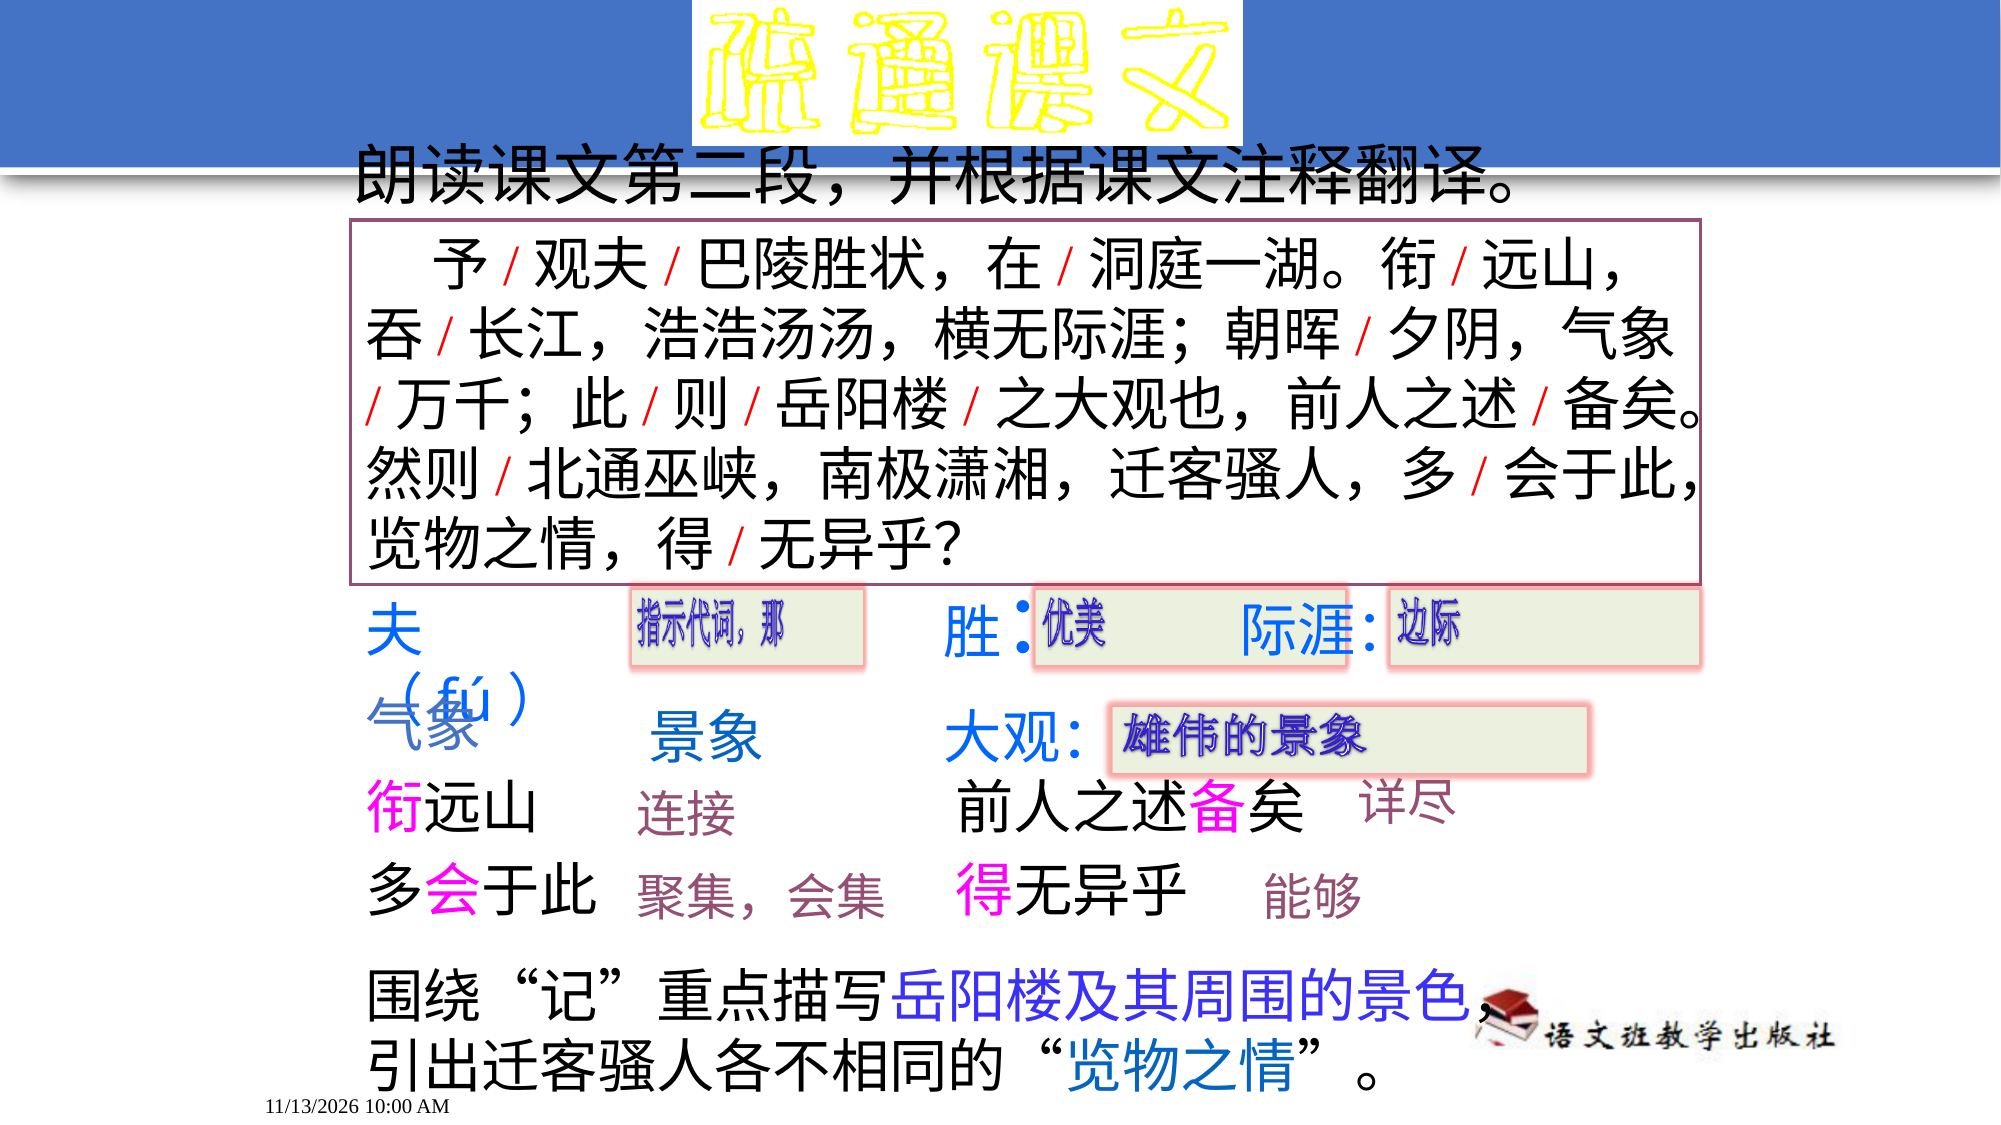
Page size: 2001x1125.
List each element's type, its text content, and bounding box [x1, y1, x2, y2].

text_box 能够 [1248, 857, 1611, 933]
text_box 予/观夫/巴陵胜状，在/洞庭一湖。衔/远山，吞/长江，浩浩汤汤，横无际涯；朝晖/夕阴，气象/万千；此/则/岳阳楼/之大观也，前人之述/备矣。然则/北通巫峡，南极潇湘，迁客骚人，多/会于此，览物之情，得/无异乎？ [350, 220, 1701, 585]
text_box 得无异乎 [941, 846, 1467, 931]
text_box 胜： [929, 562, 1059, 678]
text_box [249, 1084, 663, 1125]
text_box 大观： [929, 692, 1094, 778]
text_box 际涯： [1355, 586, 1378, 671]
text_box 详尽 [1342, 787, 1544, 838]
text_box 景象 [633, 692, 811, 778]
text_box 连接 [622, 774, 860, 850]
text_box 朗读课文第二段，并根据课文注释翻译。 [338, 125, 1564, 221]
picture [692, 0, 1243, 146]
text_box 围绕“记”重点描写岳阳楼及其周围的景色， 引出迁客骚人各不相同的“览物之情”。 [350, 952, 1713, 1107]
text_box 多会于此 [350, 846, 663, 931]
text_box 前人之述备矣 [941, 778, 1367, 846]
text_box 衔远山 [350, 763, 633, 846]
text_box 气象 [350, 680, 611, 766]
picture [0, 0, 2001, 1125]
text_box 夫（fú） [350, 586, 611, 680]
text_box 聚集，会集 [622, 857, 973, 933]
